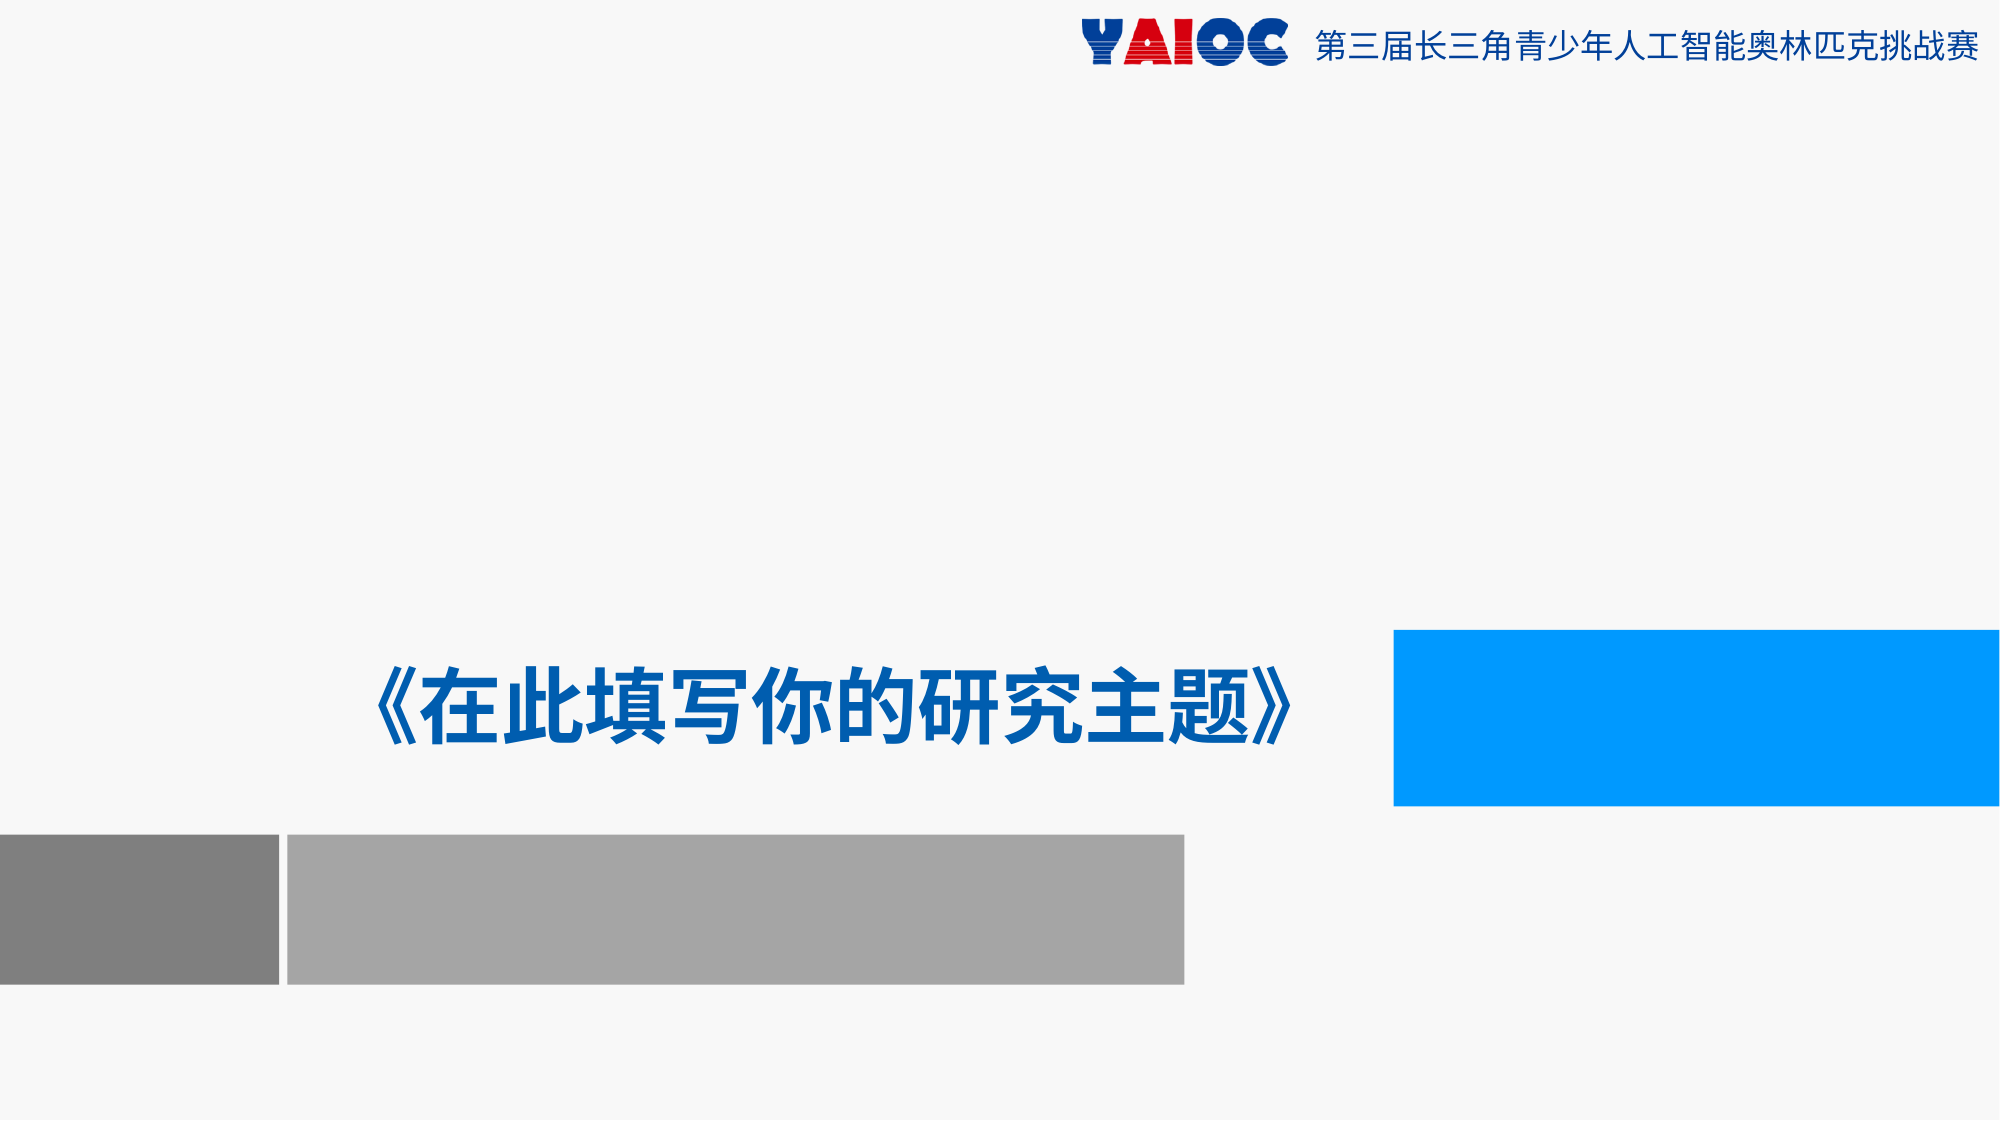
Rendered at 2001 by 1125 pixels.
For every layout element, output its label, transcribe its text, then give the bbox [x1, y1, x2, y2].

text_box [0, 834, 280, 985]
text_box [0, 0, 2000, 1120]
text_box 第三届长三角青少年人工智能奥林匹克挑战赛 [1304, 17, 2000, 73]
text_box [1393, 629, 2000, 807]
text_box [287, 834, 1185, 985]
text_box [275, 646, 1394, 788]
picture [1064, 3, 1304, 75]
